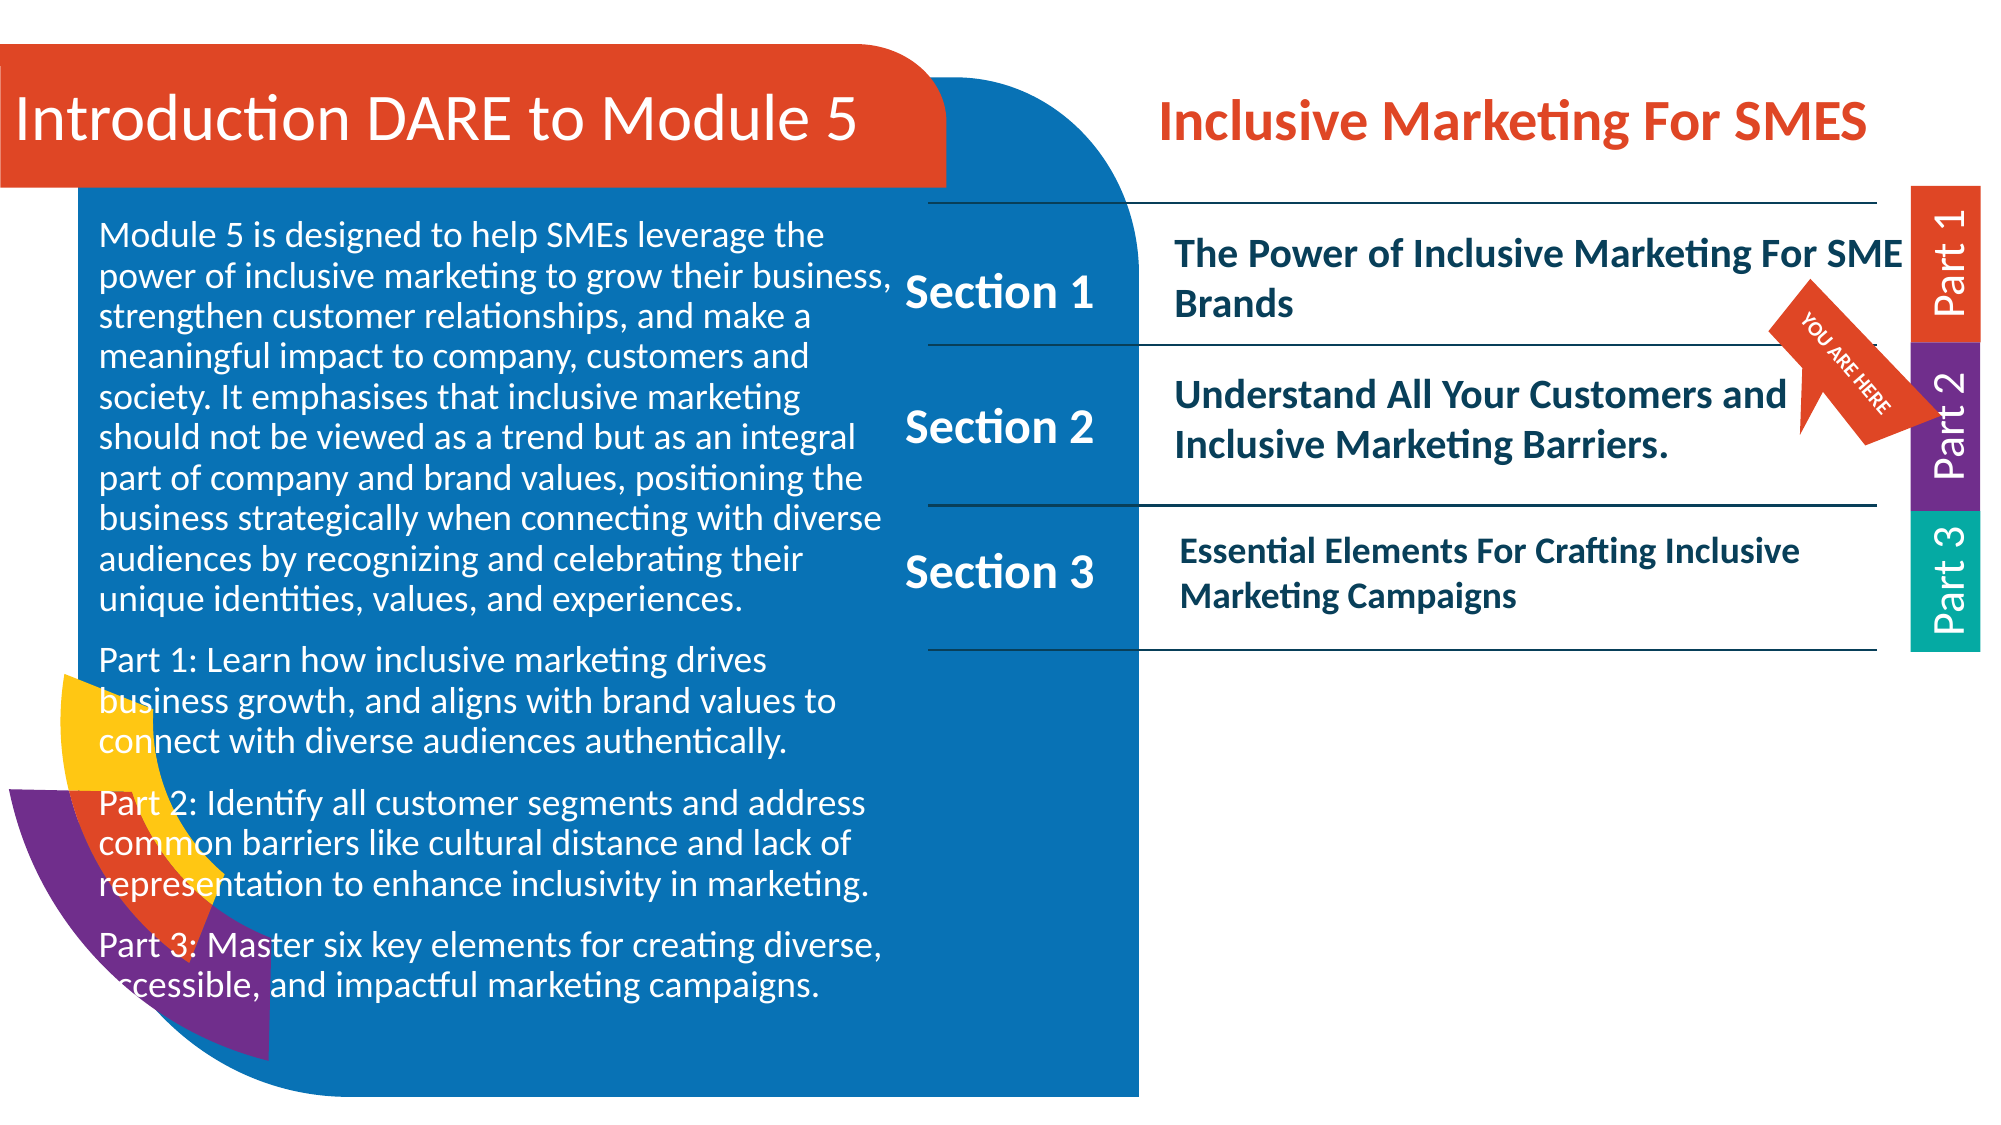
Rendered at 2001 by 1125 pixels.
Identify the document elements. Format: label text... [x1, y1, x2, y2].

text_box Inclusive Marketing For SMES [1107, 75, 1920, 160]
text_box Essential Elements For Crafting Inclusive Marketing Campaigns [1164, 518, 1818, 624]
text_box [1739, 324, 1932, 444]
text_box Section 2 [848, 371, 1152, 485]
text_box Introduction DARE to Module 5 [0, 59, 911, 178]
text_box The Power of Inclusive Marketing For SME Brands [1159, 219, 1910, 333]
text_box Understand All Your Customers and Inclusive Marketing Barriers. [1159, 360, 1893, 474]
text_box Section 1 [848, 235, 1152, 349]
text_box Part 1 [1910, 185, 1981, 342]
text_box Part 2 [1910, 342, 1981, 511]
text_box Section 3 [848, 516, 1152, 630]
text_box Module 5 is designed to help SMEs leverage the power of inclusive marketing to grow their business, strengthen customer relationships, and make a meaningful impact to company, customers and society. It emphasises that inclusive marketing should not be viewed as a trend but as an integral part of company and brand values, positioning the business strategically when connecting with diverse audiences by recognizing and celebrating their unique identities, values, and experiences. Part 1: Learn how inclusive marketing drives business growth, and aligns with brand values to connect with diverse audiences authentically. Part 2: Identify all customer segments and address common barriers like cultural distance and lack of representation to enhance inclusivity in marketing. Part 3: Master six key elements for creating diverse, accessible, and impactful marketing campaigns. [83, 207, 911, 1033]
text_box Part 3 [1910, 511, 1981, 652]
